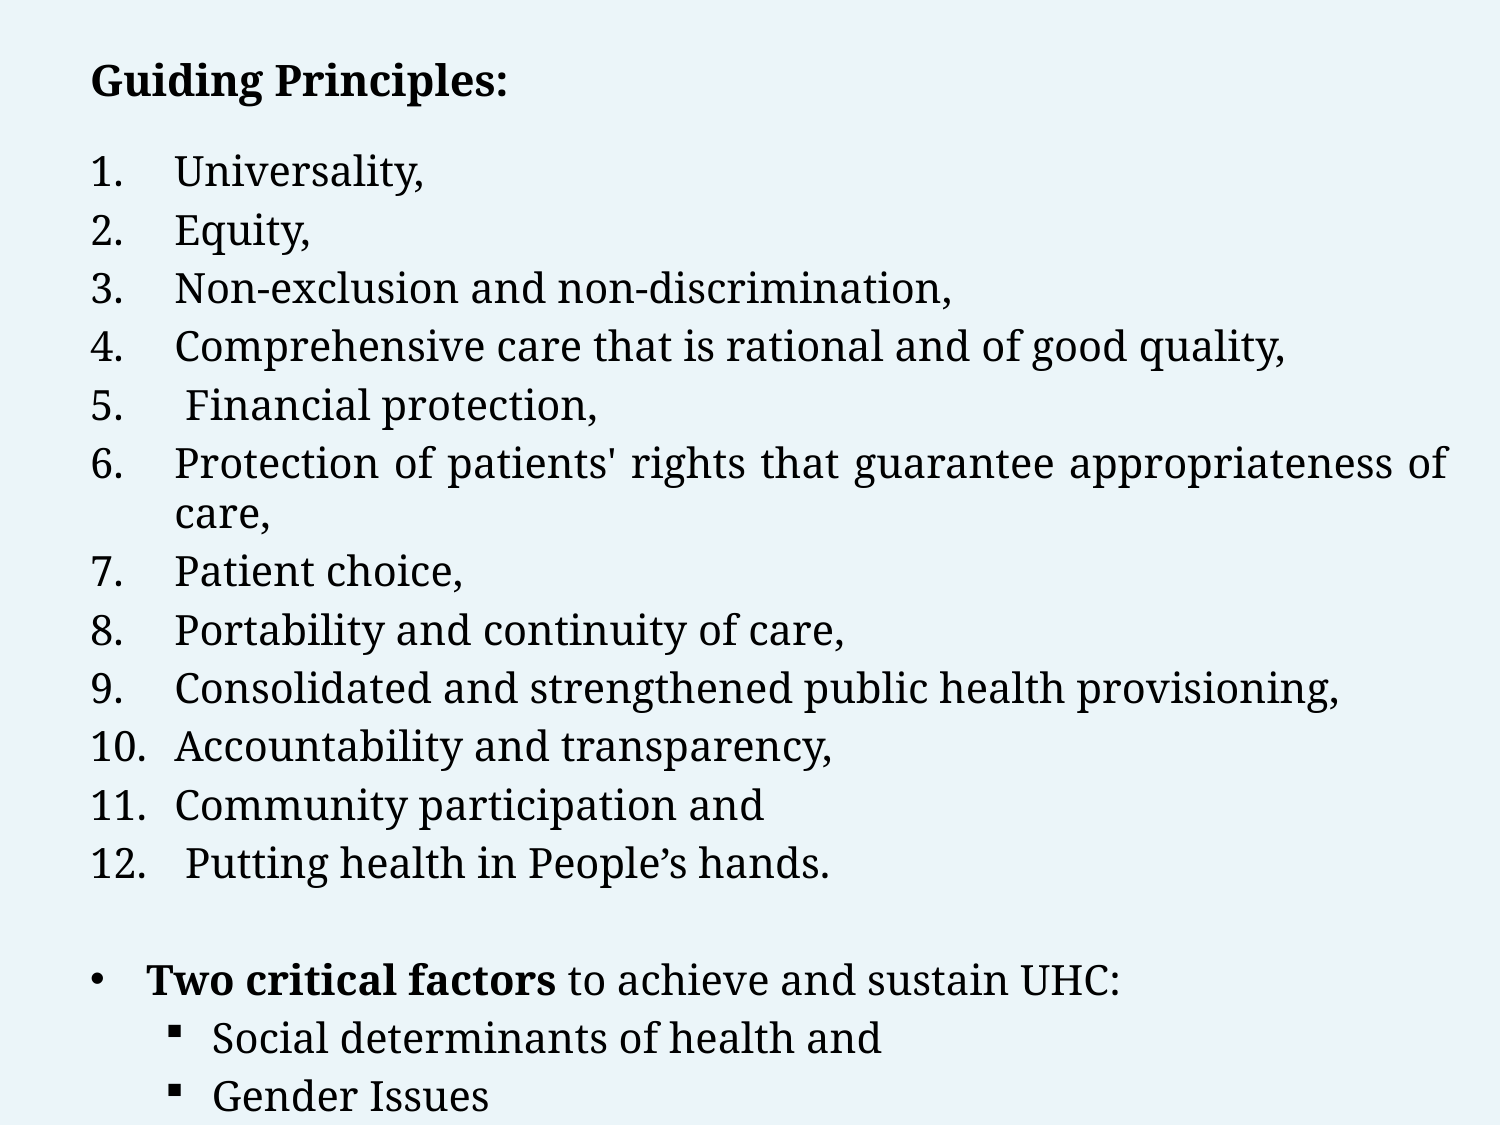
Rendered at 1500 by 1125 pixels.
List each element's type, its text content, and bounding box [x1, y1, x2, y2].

list Universality, Equity, Non-exclusion and non-discrimination, Comprehensive care that is rational and of good quality, Financial protection, Protection of patients' rights that guarantee appropriateness of care, Patient choice, Portability and continuity of care, Consolidated and strengthened public health provisioning, Accountability and transparency, Community participation and Putting health in People’s hands. Two critical factors to achieve and sustain UHC: Social determinants of health and Gender Issues [75, 137, 1463, 1063]
title Guiding Principles: [75, 45, 1425, 113]
